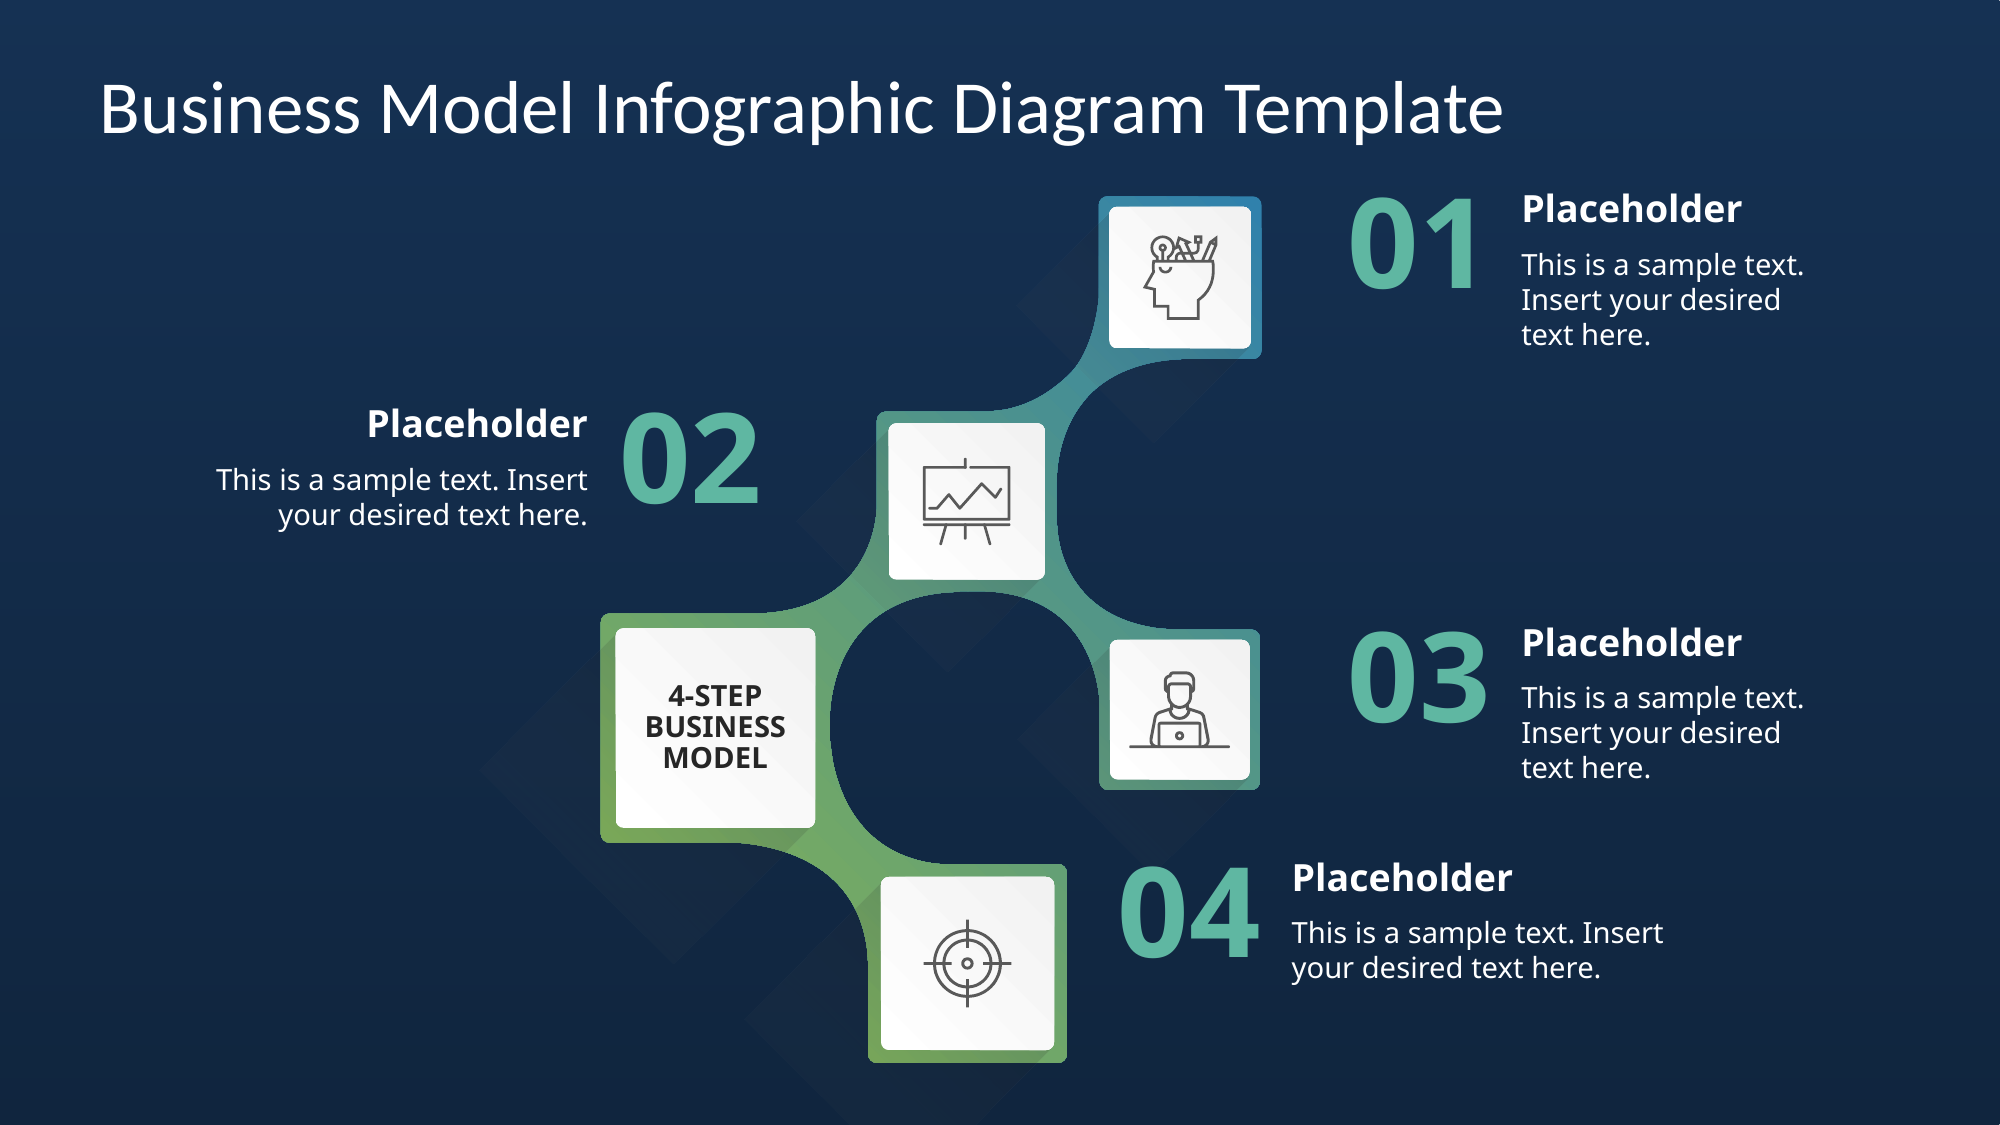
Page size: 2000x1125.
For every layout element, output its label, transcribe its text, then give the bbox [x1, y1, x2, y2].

text_box [1098, 196, 1262, 359]
text_box [876, 367, 1260, 790]
text_box [888, 423, 1045, 580]
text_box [922, 457, 1011, 546]
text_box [1128, 671, 1231, 749]
text_box [1109, 639, 1250, 780]
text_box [1319, 608, 1819, 807]
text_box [1142, 235, 1218, 320]
text_box [795, 423, 1045, 674]
text_box [600, 577, 1067, 1063]
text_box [1089, 843, 1700, 1004]
text_box [615, 628, 816, 828]
title Business Model Infographic Diagram Template [99, 45, 1900, 162]
text_box [880, 876, 1055, 1051]
text_box [1014, 207, 1251, 445]
text_box [477, 628, 815, 966]
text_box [180, 390, 791, 551]
text_box [1015, 641, 1250, 842]
text_box [1109, 206, 1251, 349]
text_box 4-STEP BUSINESS MODEL [627, 652, 803, 804]
text_box [742, 877, 1054, 1125]
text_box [1319, 175, 1819, 374]
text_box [923, 919, 1012, 1008]
